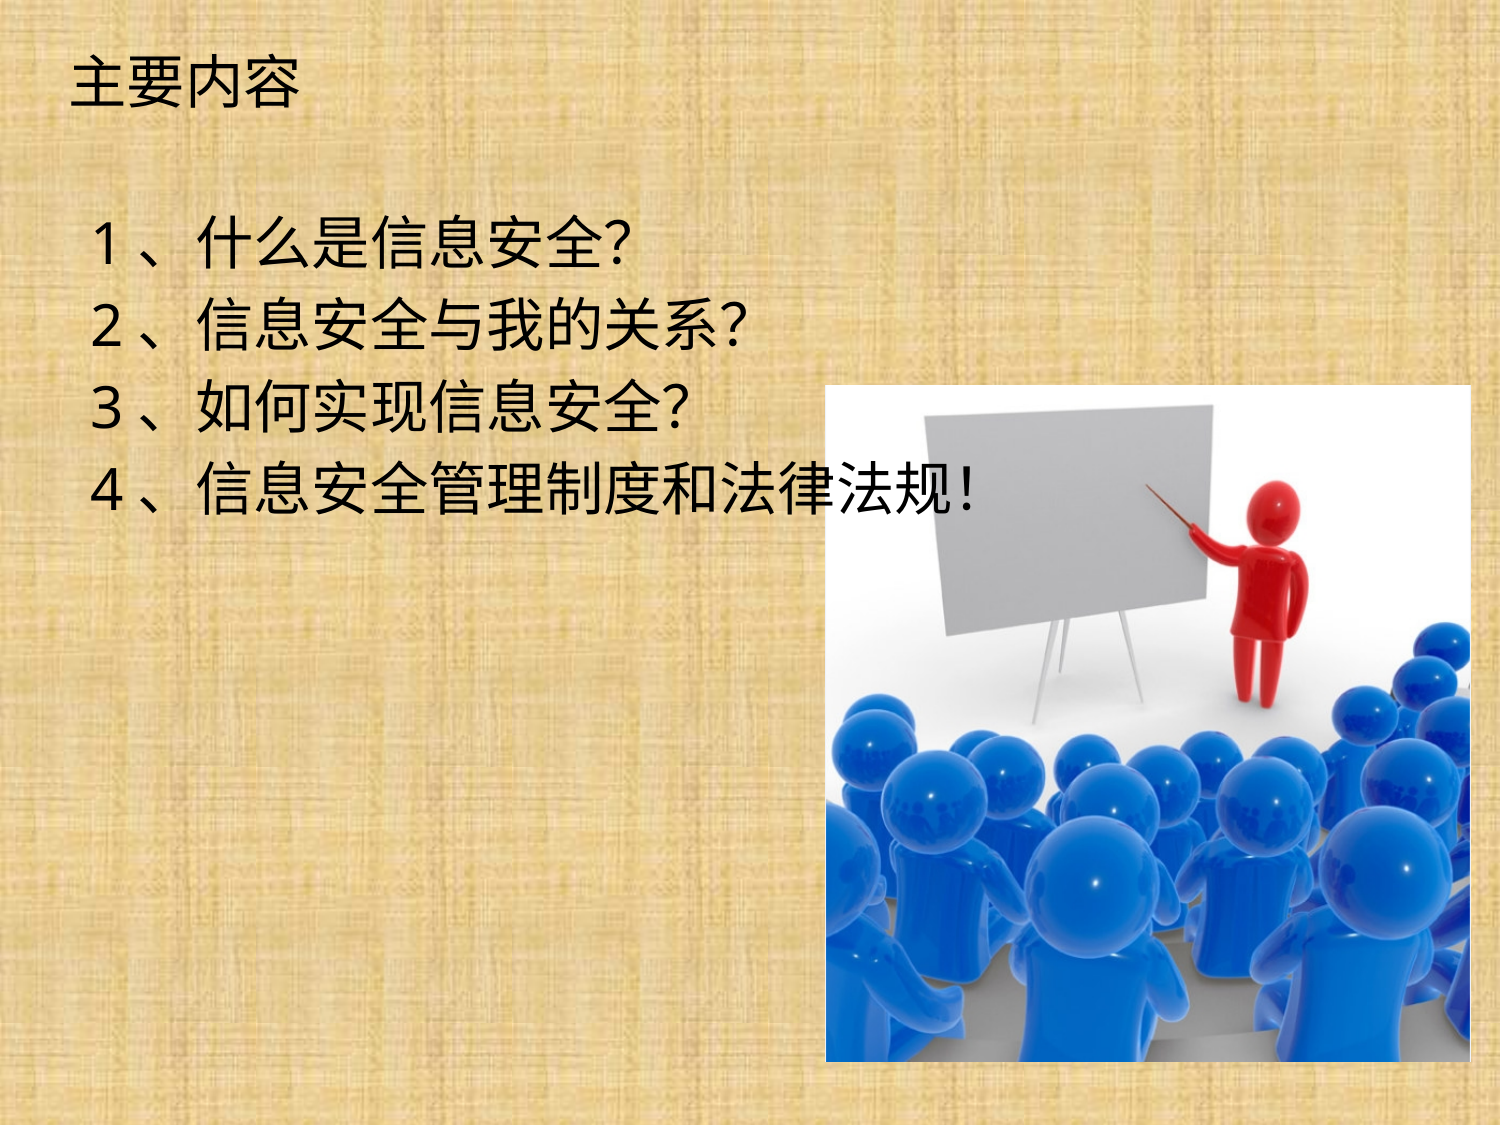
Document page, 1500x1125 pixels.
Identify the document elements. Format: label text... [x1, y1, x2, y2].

title 主要内容 [53, 27, 858, 134]
picture [0, 0, 1500, 1125]
list 1、什么是信息安全？ 2、信息安全与我的关系？ 3、如何实现信息安全？ 4、信息安全管理制度和法律法规！ [74, 198, 1442, 1006]
